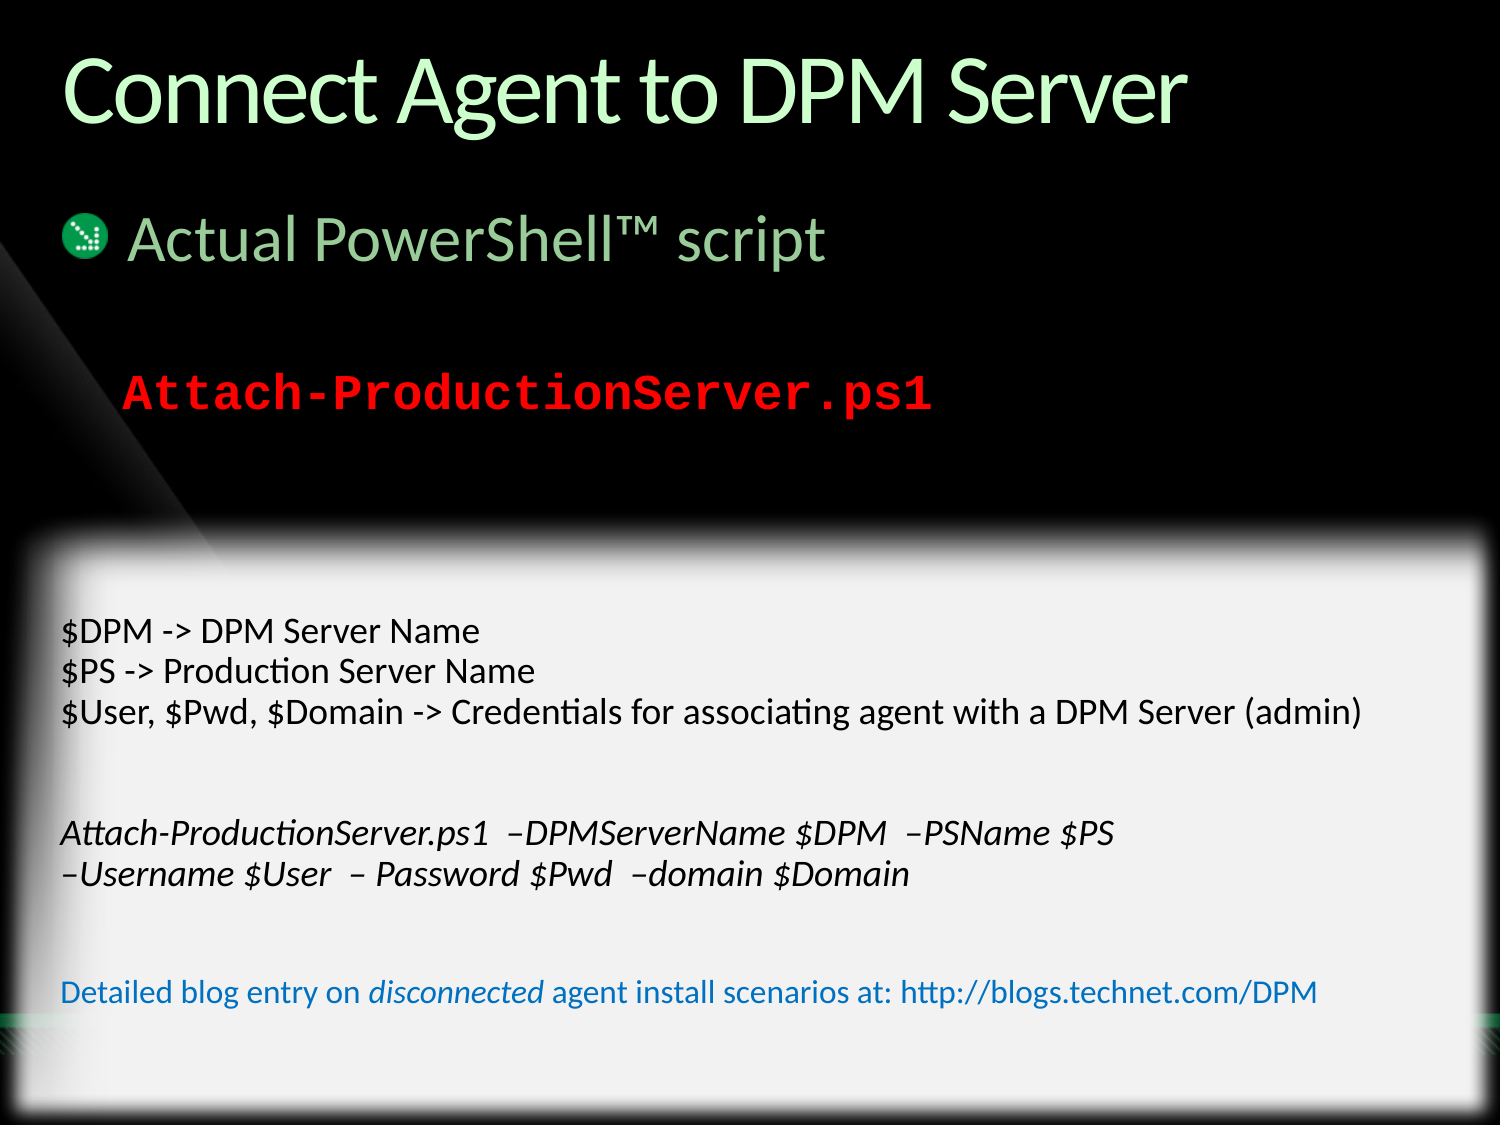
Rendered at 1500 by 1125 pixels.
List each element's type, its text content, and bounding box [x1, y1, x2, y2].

title Connect Agent to DPM Server [62, 37, 1438, 147]
picture [0, 0, 1500, 1125]
list Actual PowerShell™ script Attach-ProductionServer.ps1 [62, 204, 1438, 399]
